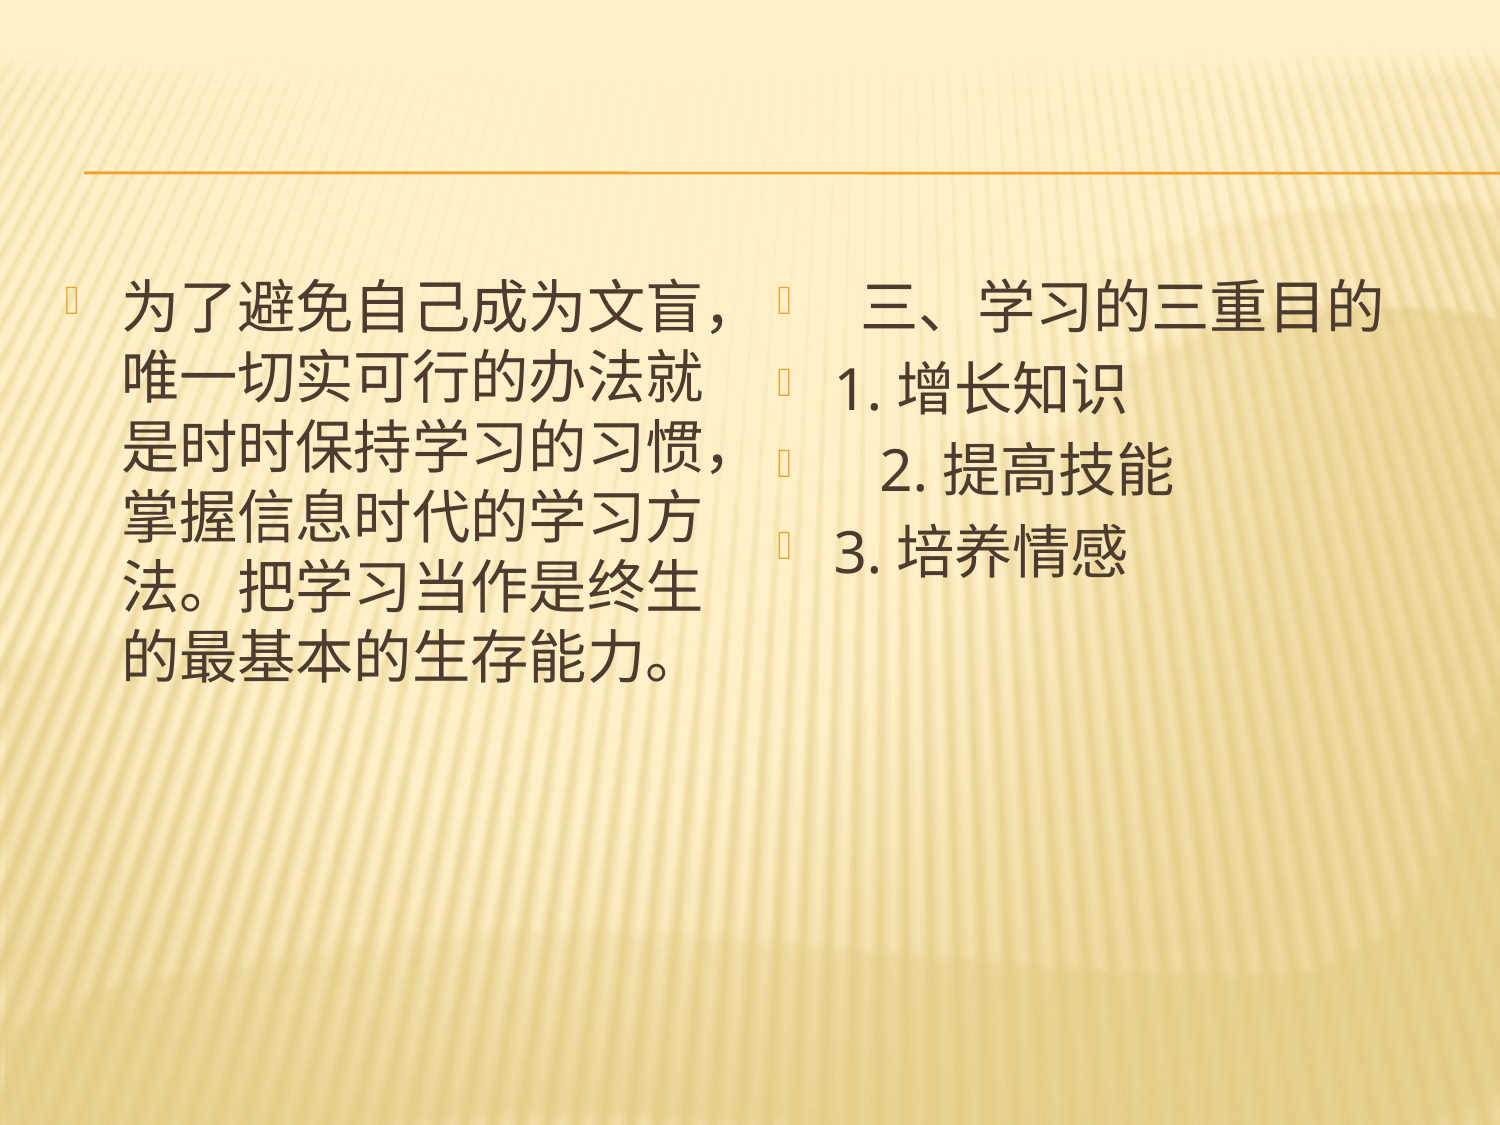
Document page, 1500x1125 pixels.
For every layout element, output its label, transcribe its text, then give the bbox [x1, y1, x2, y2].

list 为了避免自己成为文盲，唯一切实可行的办法就是时时保持学习的习惯，掌握信息时代的学习方法。把学习当作是终生的最基本的生存能力。 [50, 262, 738, 1038]
list 三、学习的三重目的 1.增长知识 2.提高技能 3.培养情感 [762, 262, 1475, 1038]
